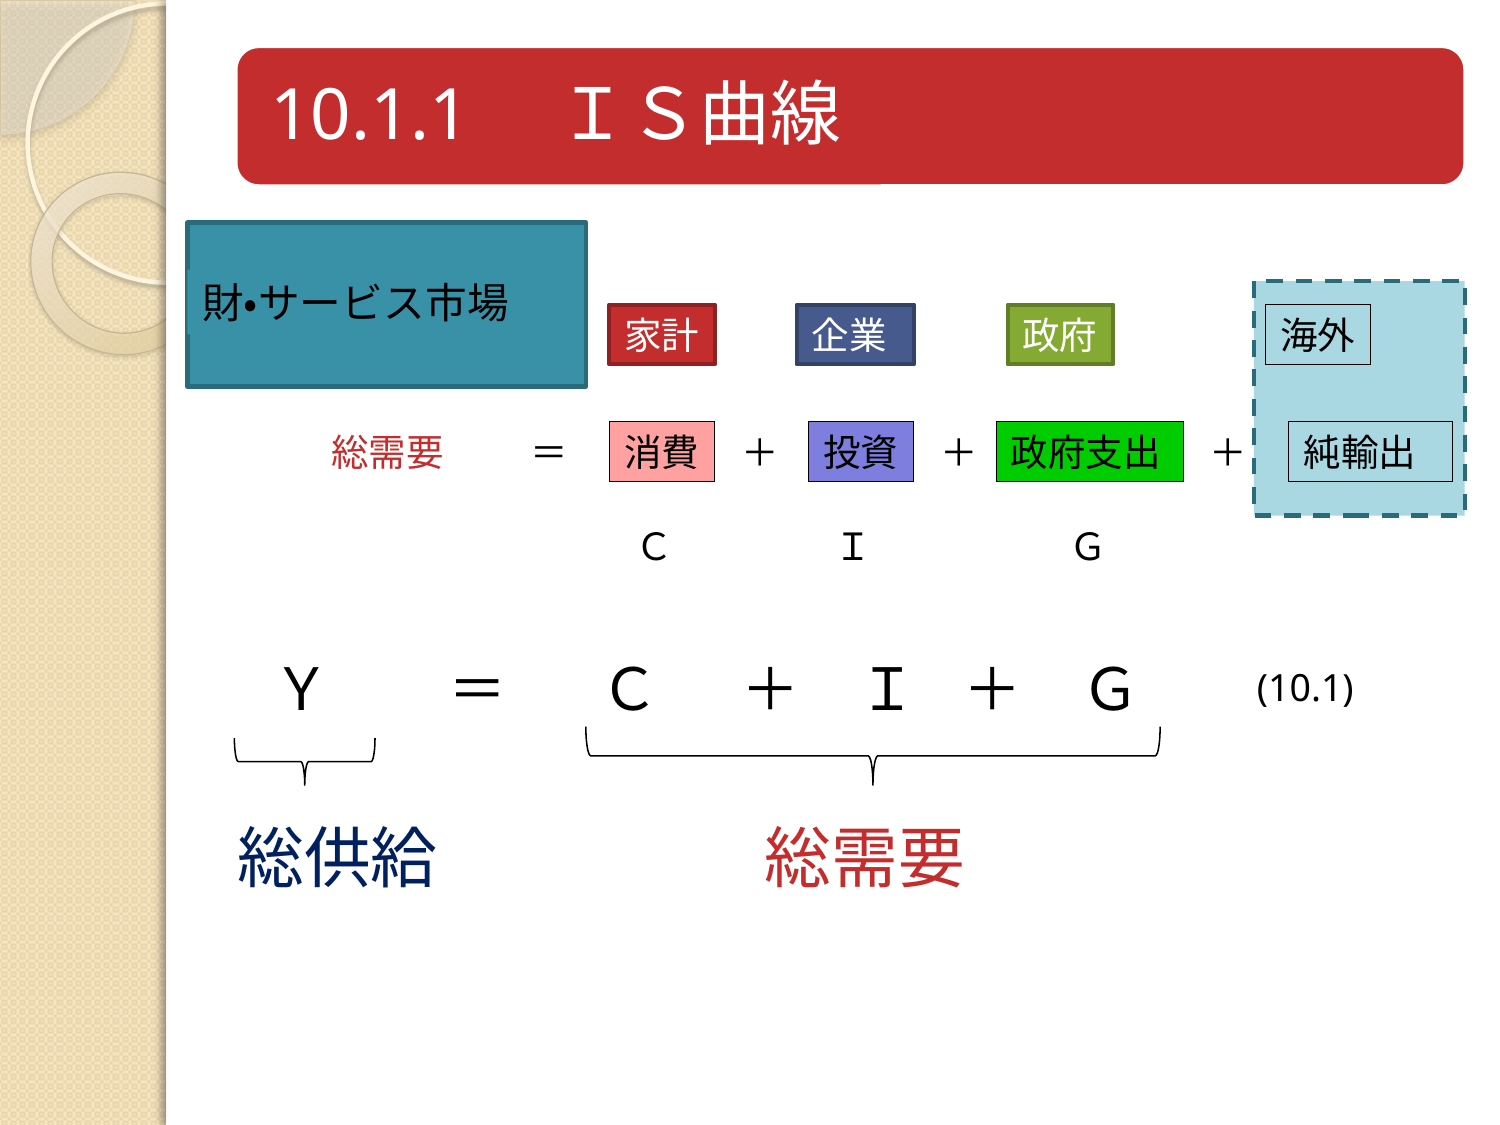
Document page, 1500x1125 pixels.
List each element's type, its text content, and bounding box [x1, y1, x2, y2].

text_box 政府支出 [996, 421, 1184, 482]
text_box [1252, 279, 1467, 518]
text_box Ｃ [621, 515, 704, 576]
text_box ＋ [949, 644, 1067, 726]
text_box ＋ [1195, 421, 1254, 482]
text_box ＋ [726, 421, 786, 482]
text_box ＋ [726, 644, 843, 726]
text_box Ｉ [820, 515, 903, 576]
text_box ＝ [515, 421, 586, 482]
text_box ＝ [433, 644, 551, 730]
text_box Ｙ [257, 644, 433, 730]
text_box 総需要 [316, 421, 493, 482]
text_box 純輸出 [1288, 421, 1453, 482]
text_box 消費 [609, 421, 715, 482]
text_box [185, 220, 588, 389]
text_box 政府 [1006, 303, 1115, 366]
text_box [585, 726, 1161, 786]
text_box 投資 [808, 421, 914, 482]
text_box (10.1) [1242, 656, 1453, 716]
text_box Ｃ [585, 644, 692, 726]
text_box 総需要 [750, 808, 1032, 904]
text_box Ｇ [1054, 515, 1137, 576]
text_box Ｉ [843, 644, 949, 726]
text_box 海外 [1265, 304, 1371, 365]
text_box 企業 [795, 303, 916, 366]
text_box ＋ [925, 421, 985, 482]
text_box 財・サービス市場 [187, 269, 575, 335]
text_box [235, 44, 1466, 188]
text_box [233, 738, 376, 786]
text_box 総供給 [222, 808, 457, 904]
text_box Ｇ [1067, 644, 1184, 730]
text_box 家計 [607, 303, 717, 366]
